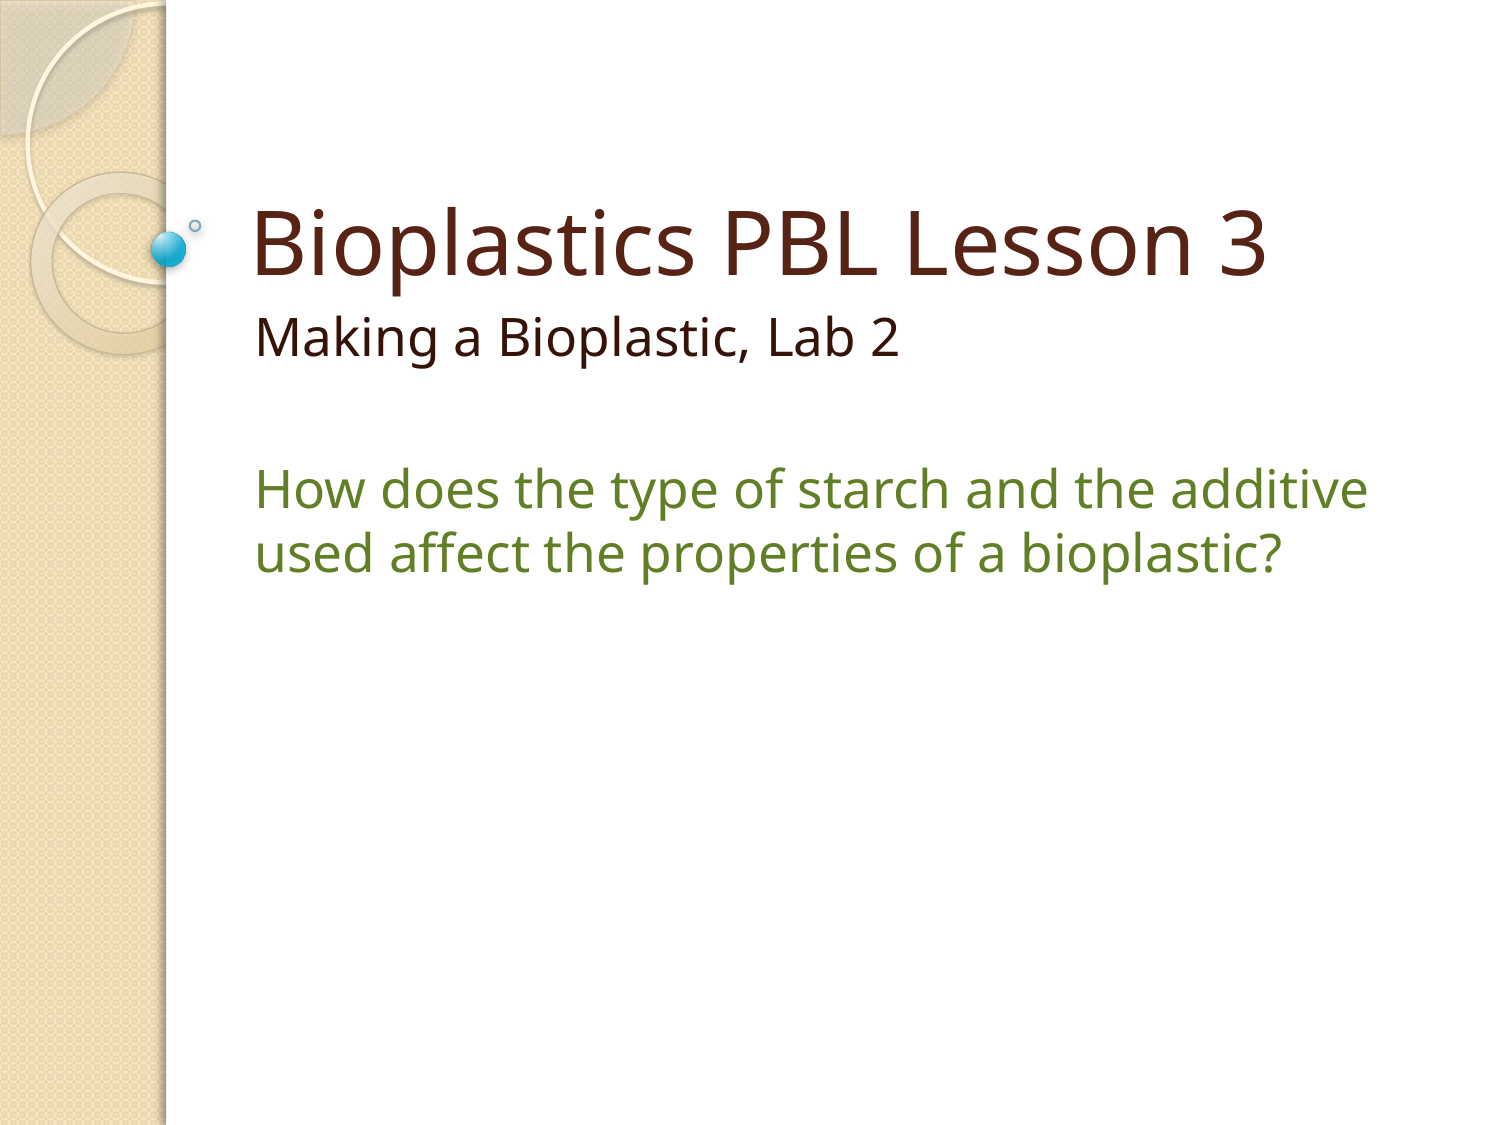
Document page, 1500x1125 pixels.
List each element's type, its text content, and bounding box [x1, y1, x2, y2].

title Bioplastics PBL Lesson 3 [234, 59, 1450, 301]
subtitle Making a Bioplastic, Lab 2 How does the type of starch and the additive used affect the properties of a bioplastic? [234, 303, 1450, 591]
